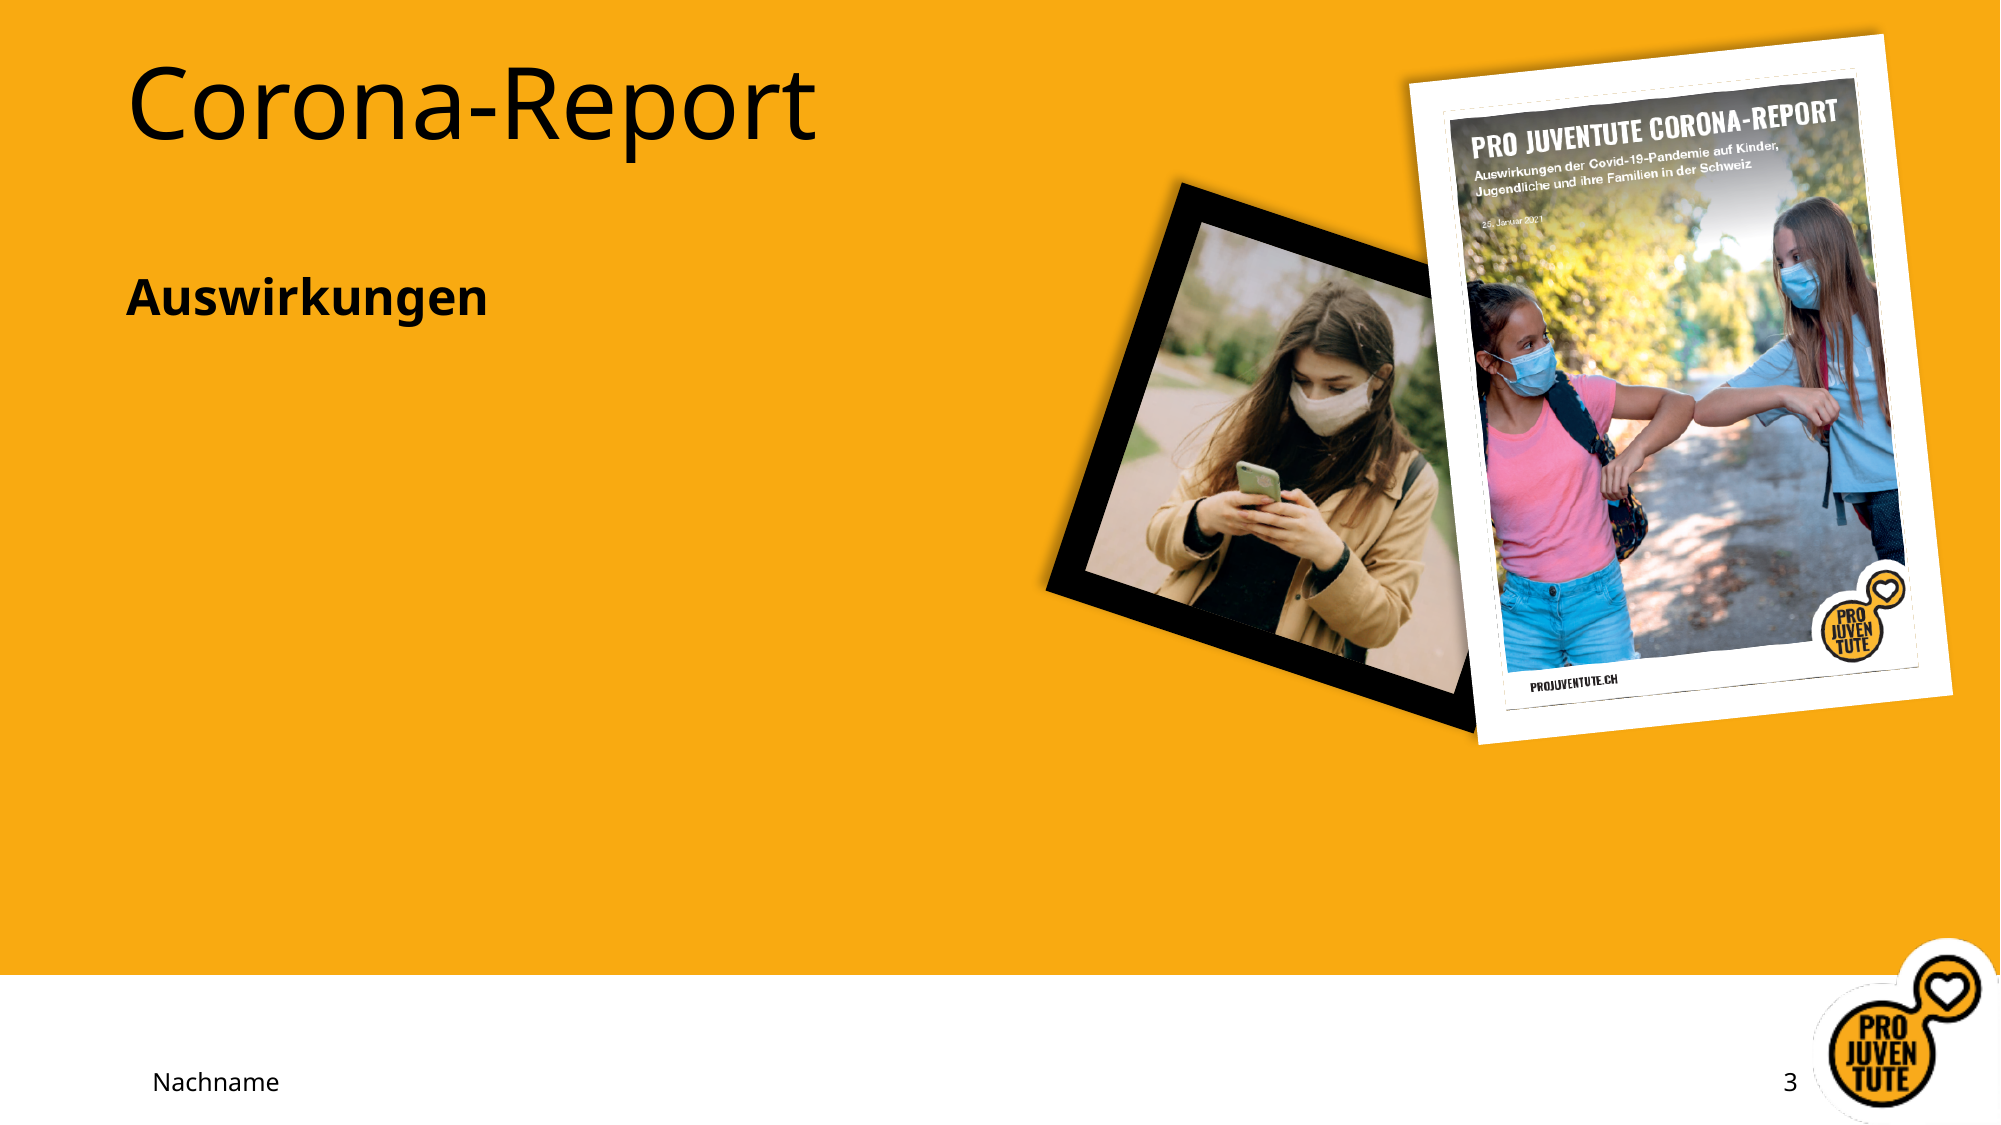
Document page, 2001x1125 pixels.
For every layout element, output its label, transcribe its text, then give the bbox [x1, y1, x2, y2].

picture [1086, 69, 1918, 710]
footer Nachname [137, 1053, 813, 1114]
slide_number 3 [1412, 1053, 1813, 1113]
picture [1812, 938, 2000, 1125]
subtitle Auswirkungen [111, 264, 1140, 390]
title Corona-Report [111, 45, 1612, 234]
